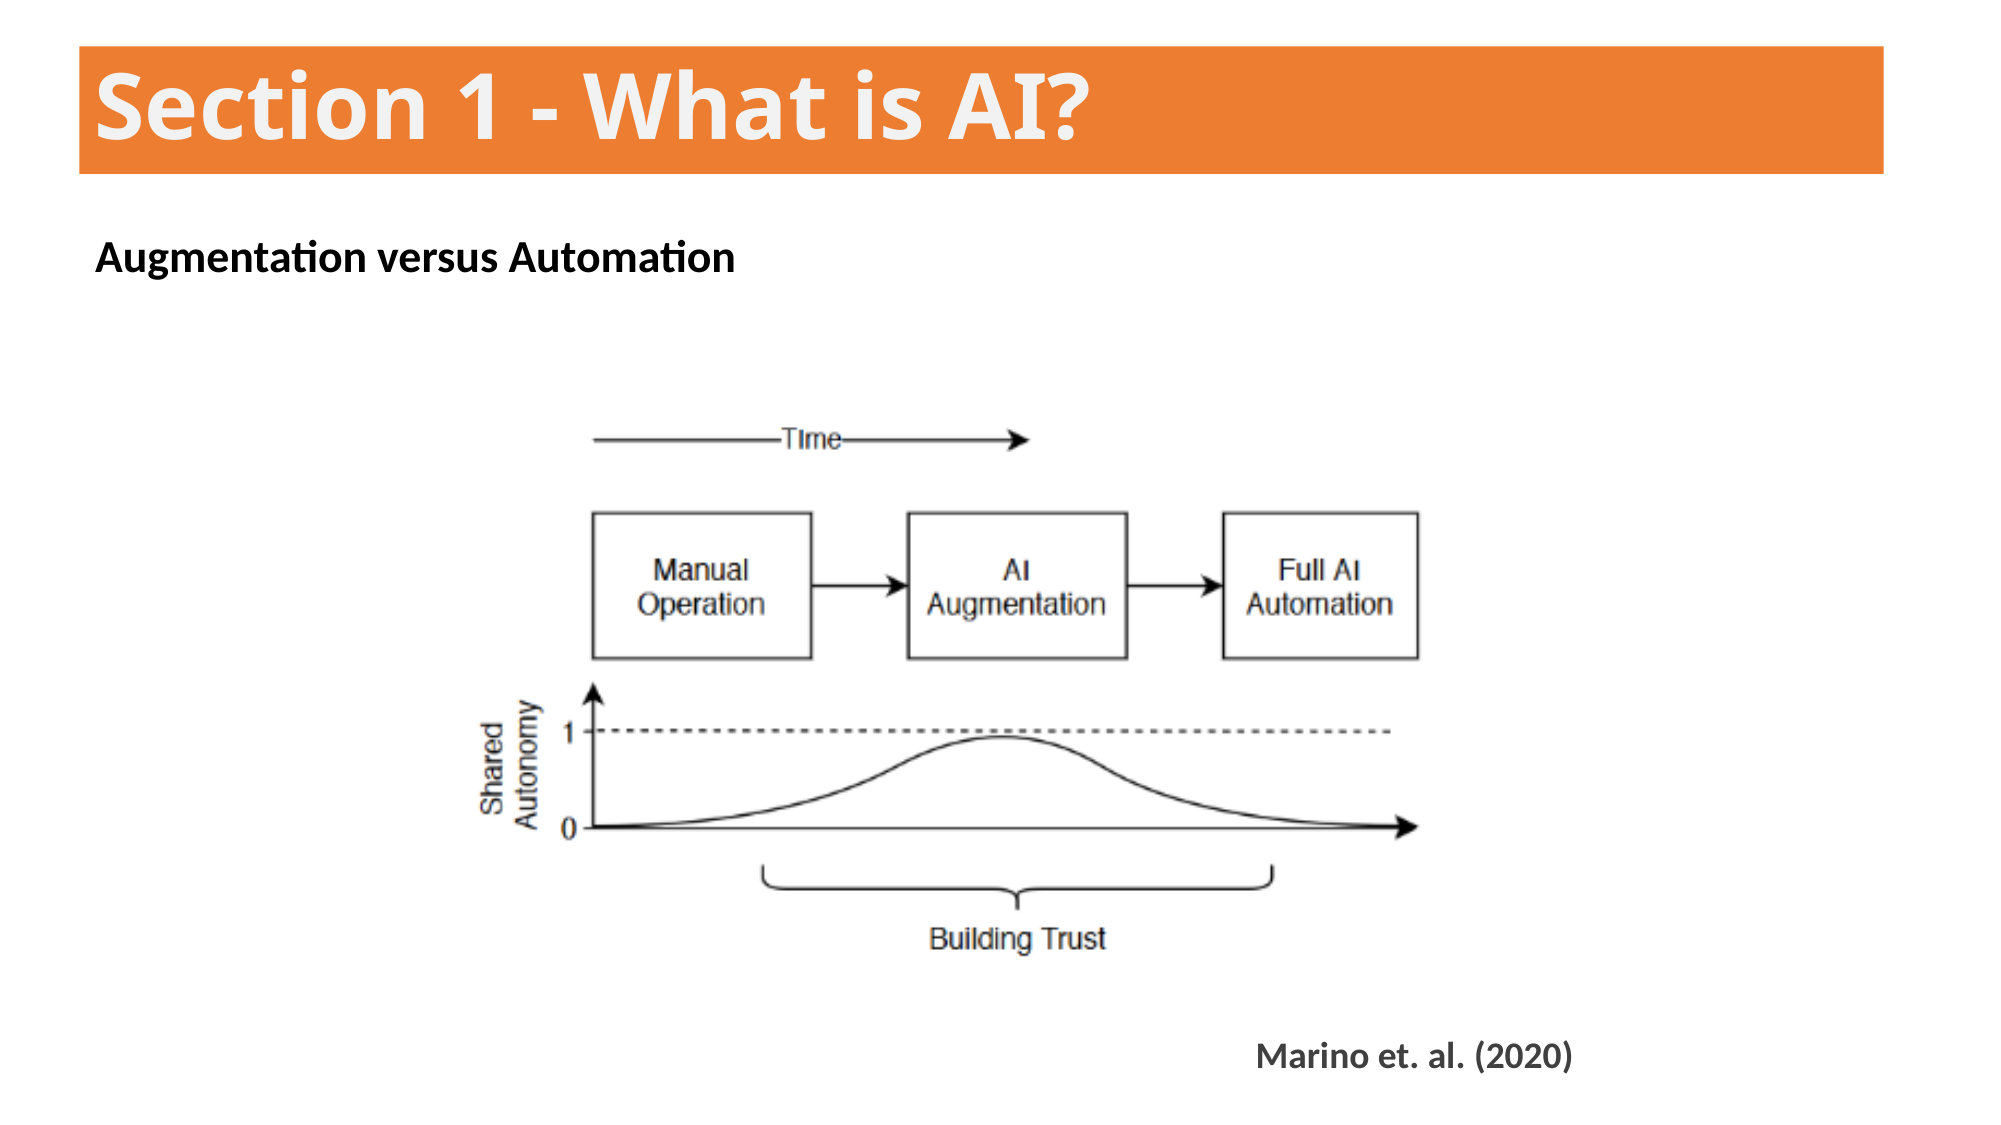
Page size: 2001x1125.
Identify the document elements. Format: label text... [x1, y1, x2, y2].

text_box Section 1 - What is AI? [79, 46, 1884, 174]
text_box Augmentation versus Automation [80, 218, 1463, 344]
text_box Marino et. al. (2020) [1240, 1023, 1590, 1084]
picture [468, 367, 1463, 963]
